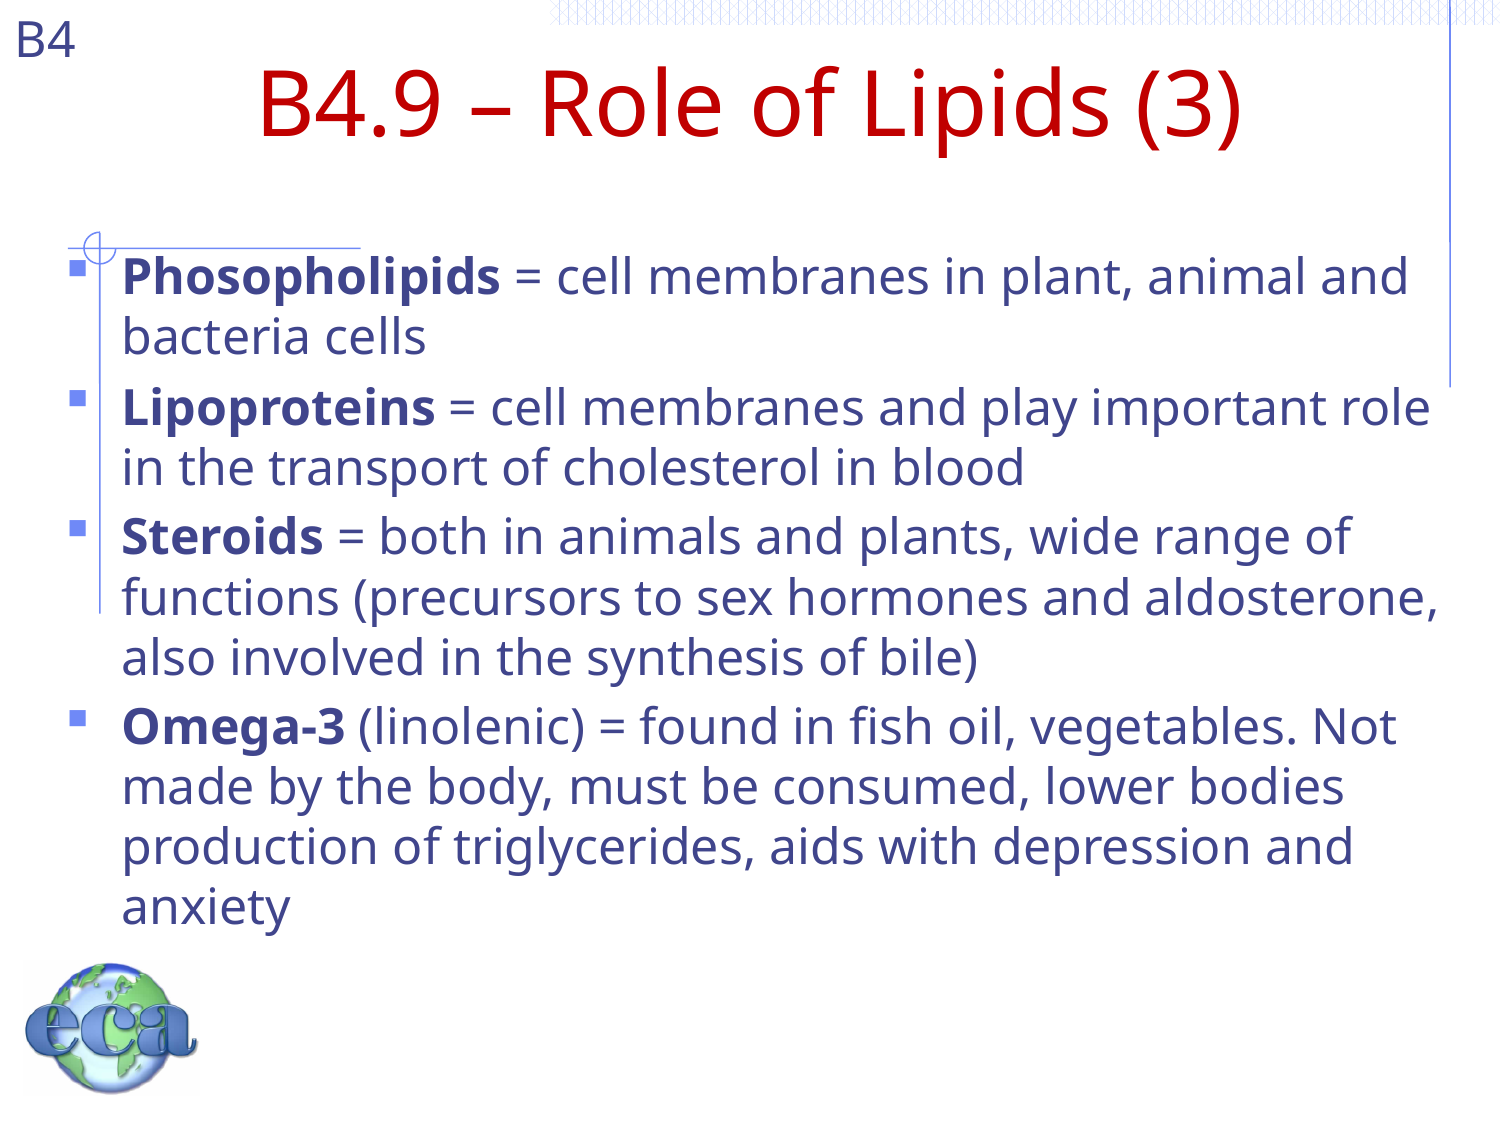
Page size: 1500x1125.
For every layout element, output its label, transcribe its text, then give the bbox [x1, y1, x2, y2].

picture [23, 960, 200, 1096]
list Phosopholipids = cell membranes in plant, animal and bacteria cells Lipoproteins = cell membranes and play important role in the transport of cholesterol in blood Steroids = both in animals and plants, wide range of functions (precursors to sex hormones and aldosterone, also involved in the synthesis of bile) Omega-3 (linolenic) = found in fish oil, vegetables. Not made by the body, must be consumed, lower bodies production of triglycerides, aids with depression and anxiety [49, 237, 1463, 976]
title B4.9 – Role of Lipids (3) [37, 24, 1463, 163]
